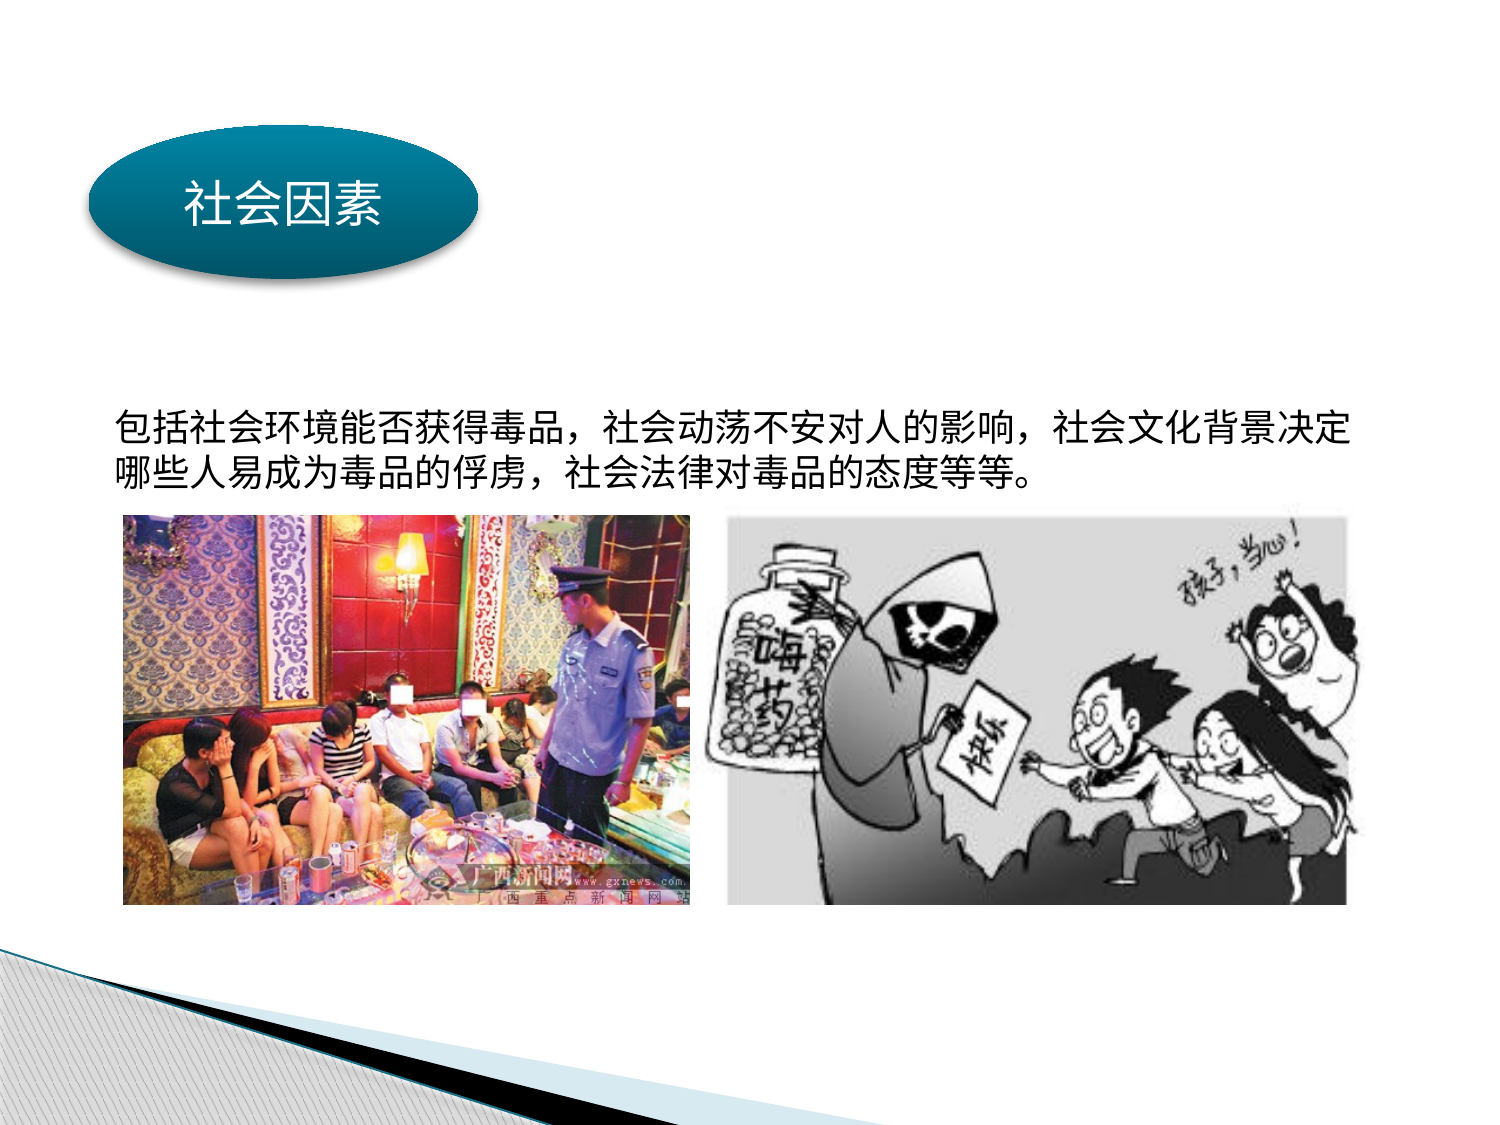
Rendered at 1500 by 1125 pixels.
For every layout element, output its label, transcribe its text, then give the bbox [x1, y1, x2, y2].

text_box 包括社会环境能否获得毒品，社会动荡不安对人的影响，社会文化背景决定哪些人易成为毒品的俘虏，社会法律对毒品的态度等等。 [100, 397, 1376, 502]
picture [123, 503, 1365, 906]
text_box 社会因素 [88, 125, 479, 279]
